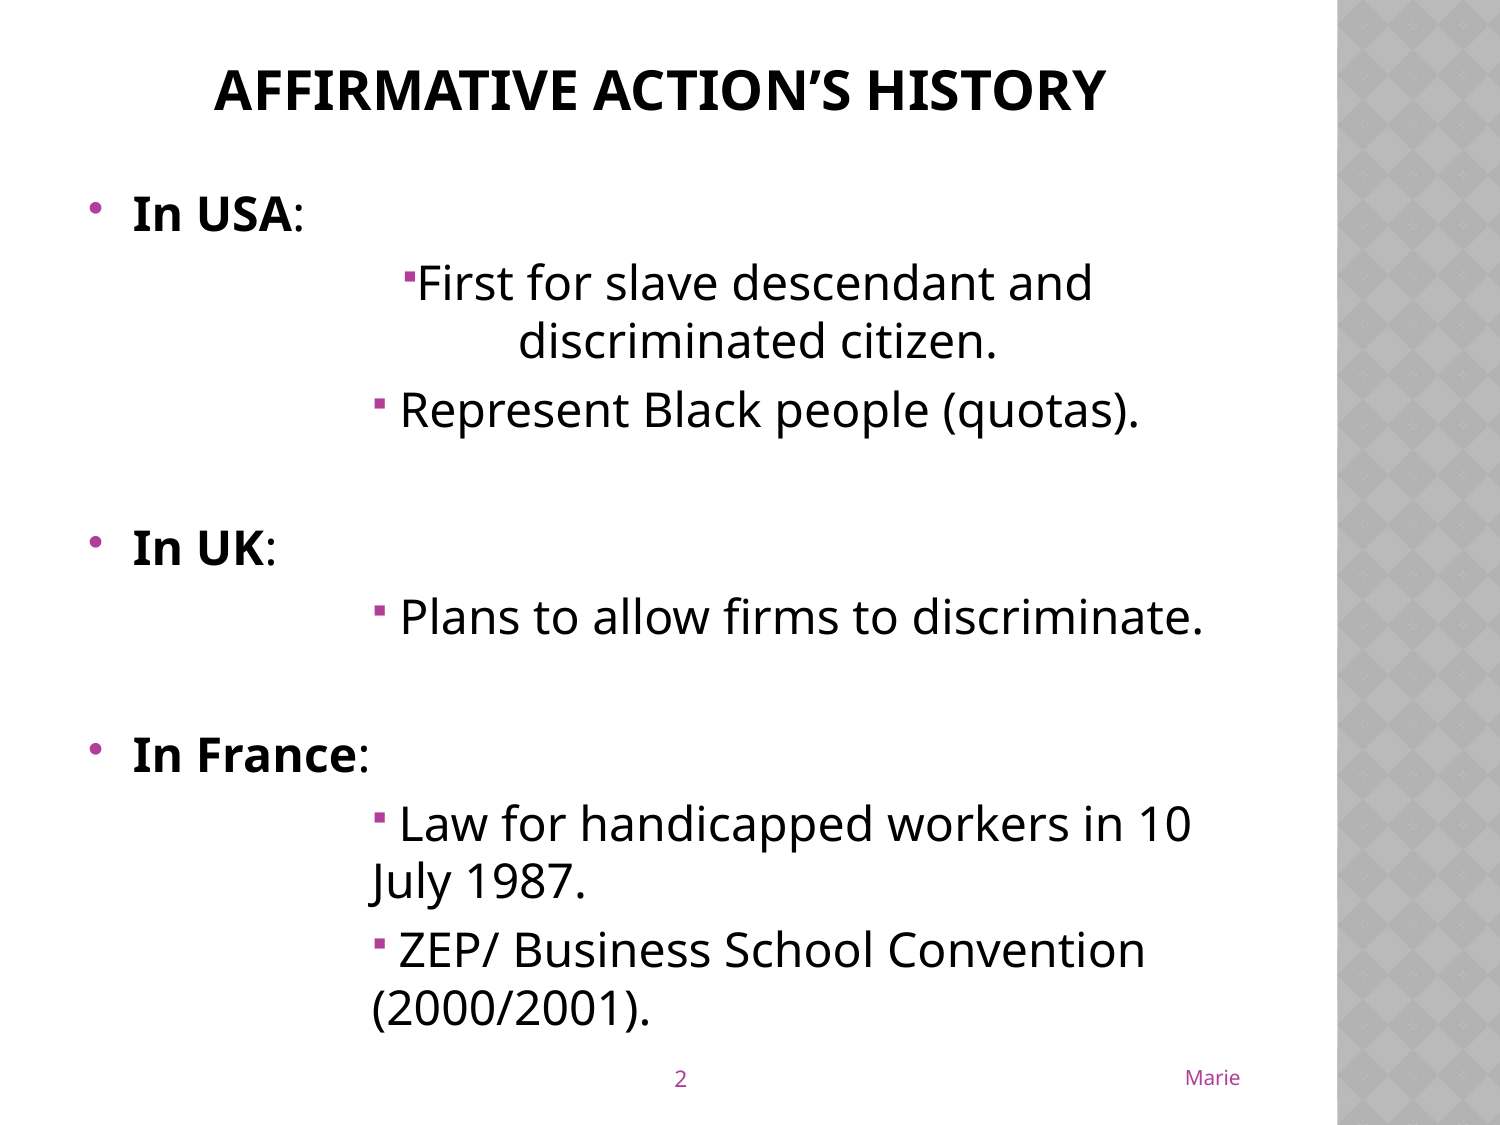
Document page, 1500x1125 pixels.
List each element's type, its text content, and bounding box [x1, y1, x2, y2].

slide_number 2 [632, 1054, 730, 1093]
footer Marie [1125, 1042, 1261, 1090]
title Affirmative action’s History [75, 52, 1263, 175]
list In USA: First for slave descendant and discriminated citizen. Represent Black people (quotas). In UK: Plans to allow firms to discriminate. In France: Law for handicapped workers in 10 July 1987. ZEP/ Business School Convention (2000/2001). [75, 175, 1263, 1059]
